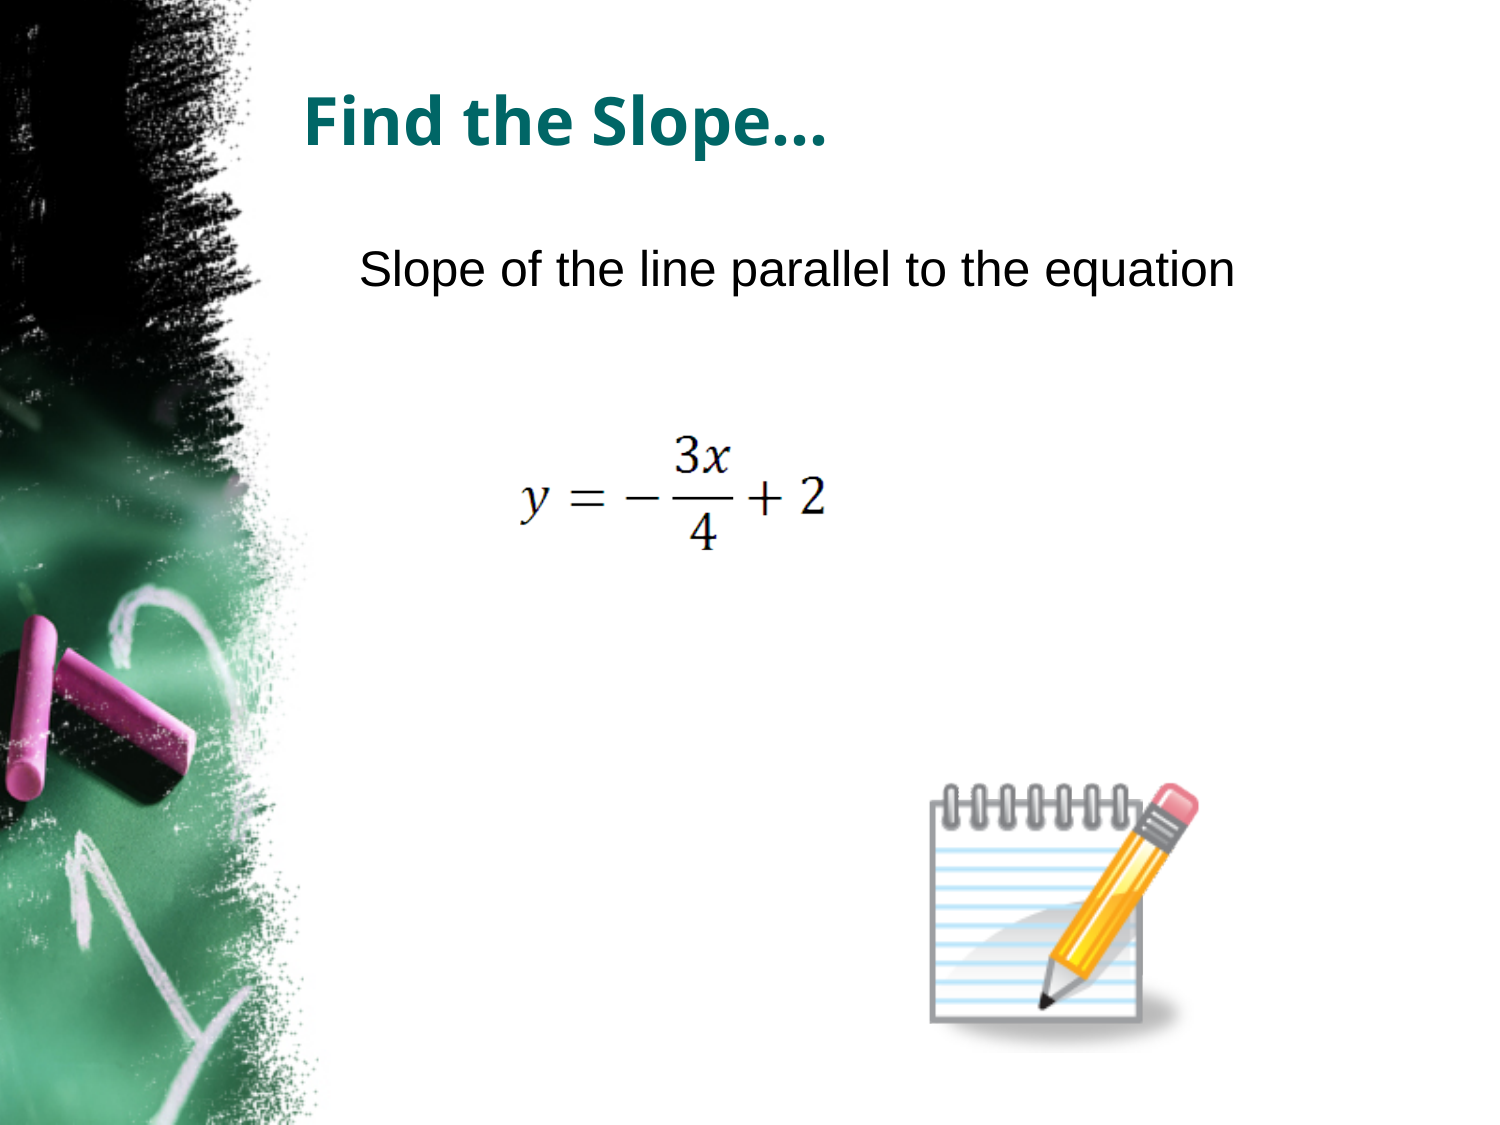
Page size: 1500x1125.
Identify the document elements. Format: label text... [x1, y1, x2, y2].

list Slope of the line parallel to the equation [287, 228, 1438, 980]
picture [0, 1, 1500, 1125]
title Find the Slope… [287, 49, 1438, 188]
